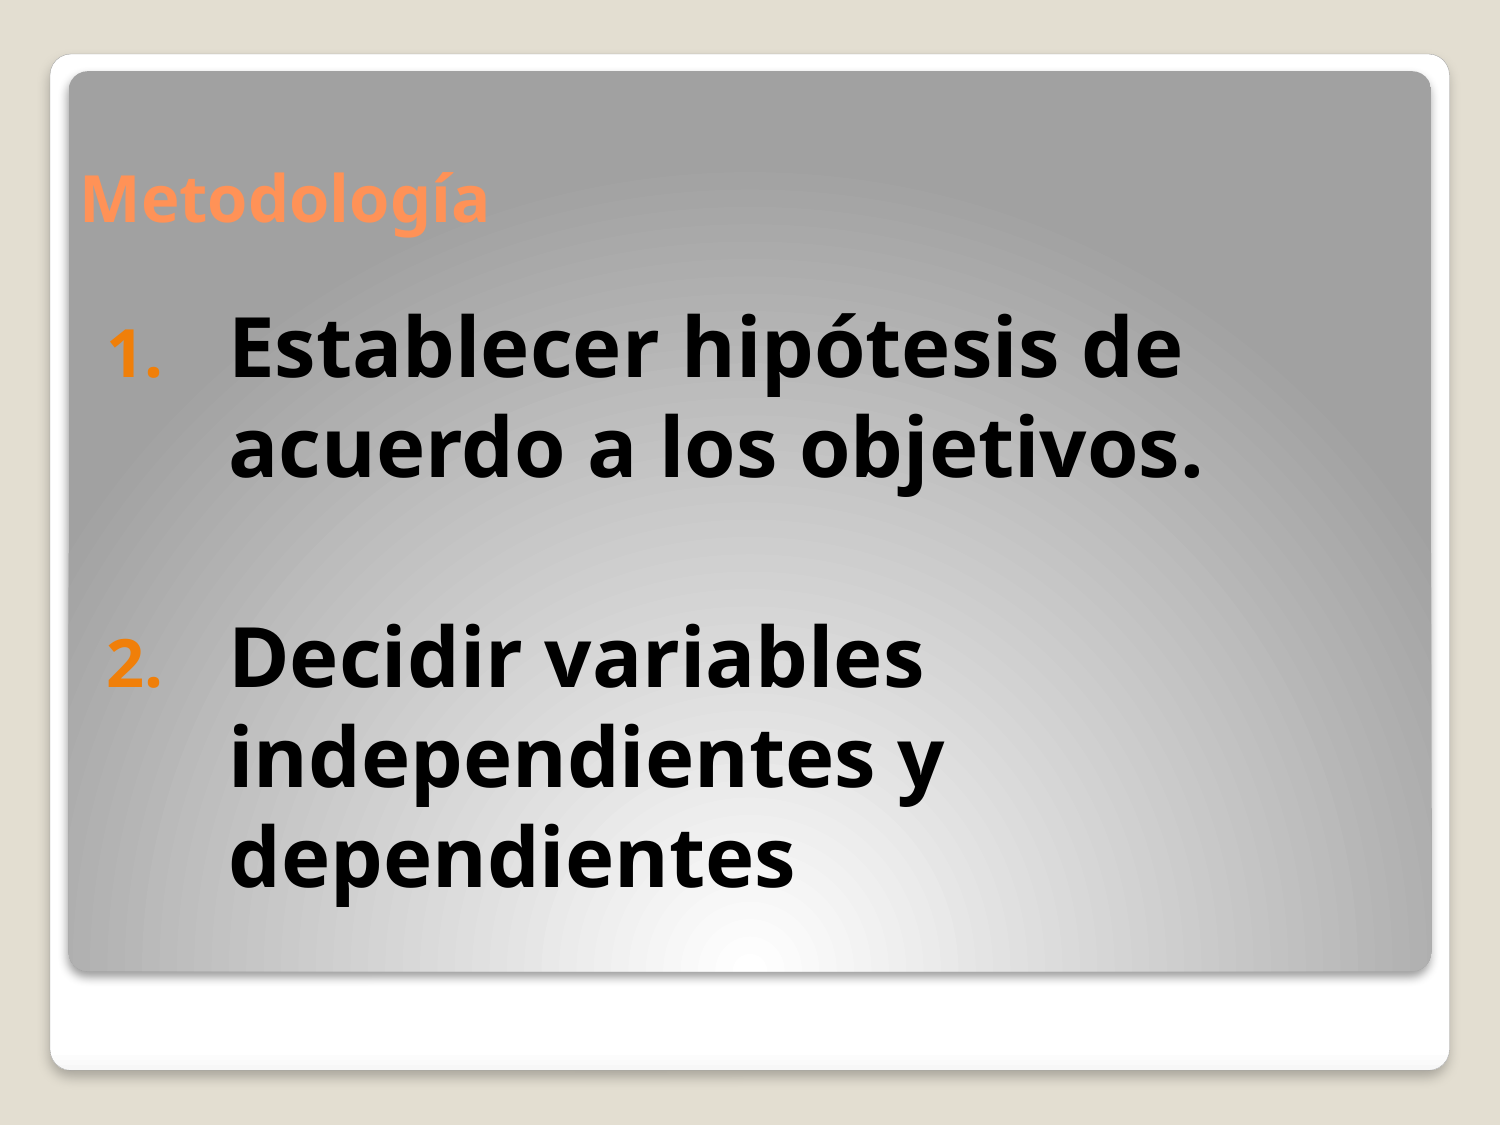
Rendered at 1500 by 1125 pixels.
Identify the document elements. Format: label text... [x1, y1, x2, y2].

list Establecer hipótesis de acuerdo a los objetivos. Decidir variables independientes y dependientes [76, 278, 1420, 1059]
title Metodología [64, 149, 1408, 322]
